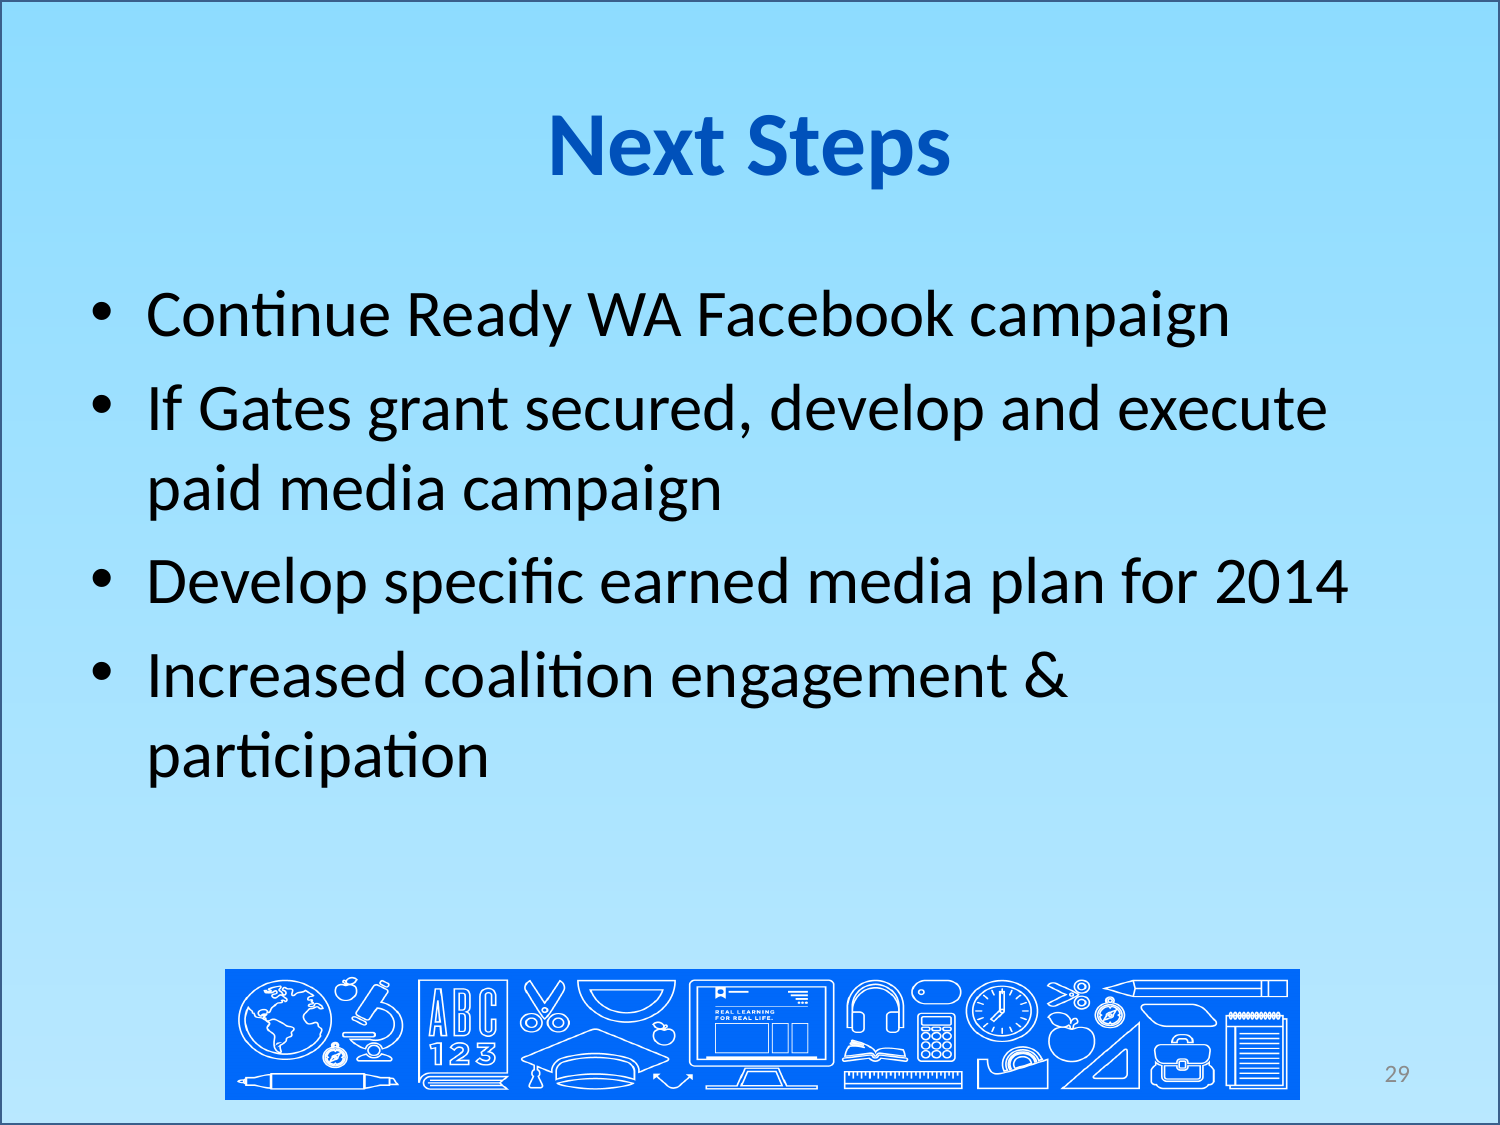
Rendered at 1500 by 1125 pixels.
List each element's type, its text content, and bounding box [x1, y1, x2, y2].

picture [225, 969, 1300, 1100]
title Next Steps [75, 45, 1425, 233]
slide_number 29 [1074, 1042, 1425, 1103]
list Continue Ready WA Facebook campaign If Gates grant secured, develop and execute paid media campaign Develop specific earned media plan for 2014 Increased coalition engagement & participation [75, 262, 1425, 950]
